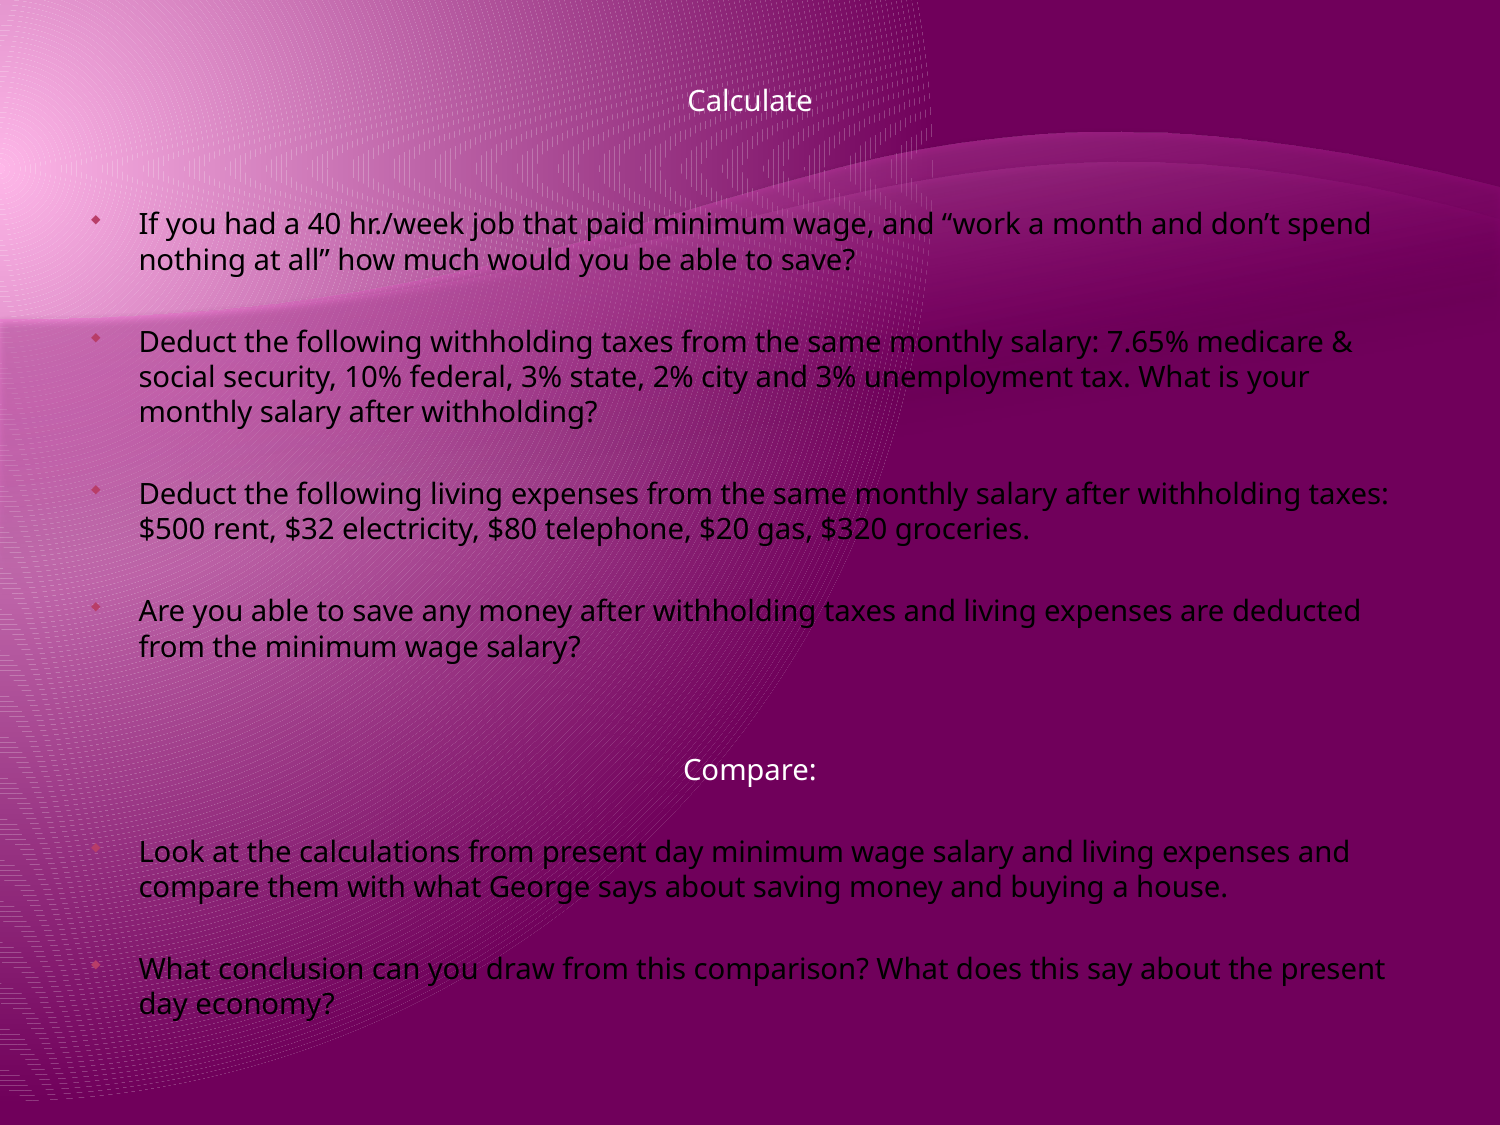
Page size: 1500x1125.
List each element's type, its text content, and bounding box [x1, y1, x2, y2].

list Calculate If you had a 40 hr./week job that paid minimum wage, and “work a month and don’t spend nothing at all” how much would you be able to save? Deduct the following withholding taxes from the same monthly salary: 7.65% medicare & social security, 10% federal, 3% state, 2% city and 3% unemployment tax. What is your monthly salary after withholding? Deduct the following living expenses from the same monthly salary after withholding taxes: $500 rent, $32 electricity, $80 telephone, $20 gas, $320 groceries. Are you able to save any money after withholding taxes and living expenses are deducted from the minimum wage salary? Compare: Look at the calculations from present day minimum wage salary and living expenses and compare them with what George says about saving money and buying a house. What conclusion can you draw from this comparison? What does this say about the present day economy? [75, 75, 1425, 1033]
